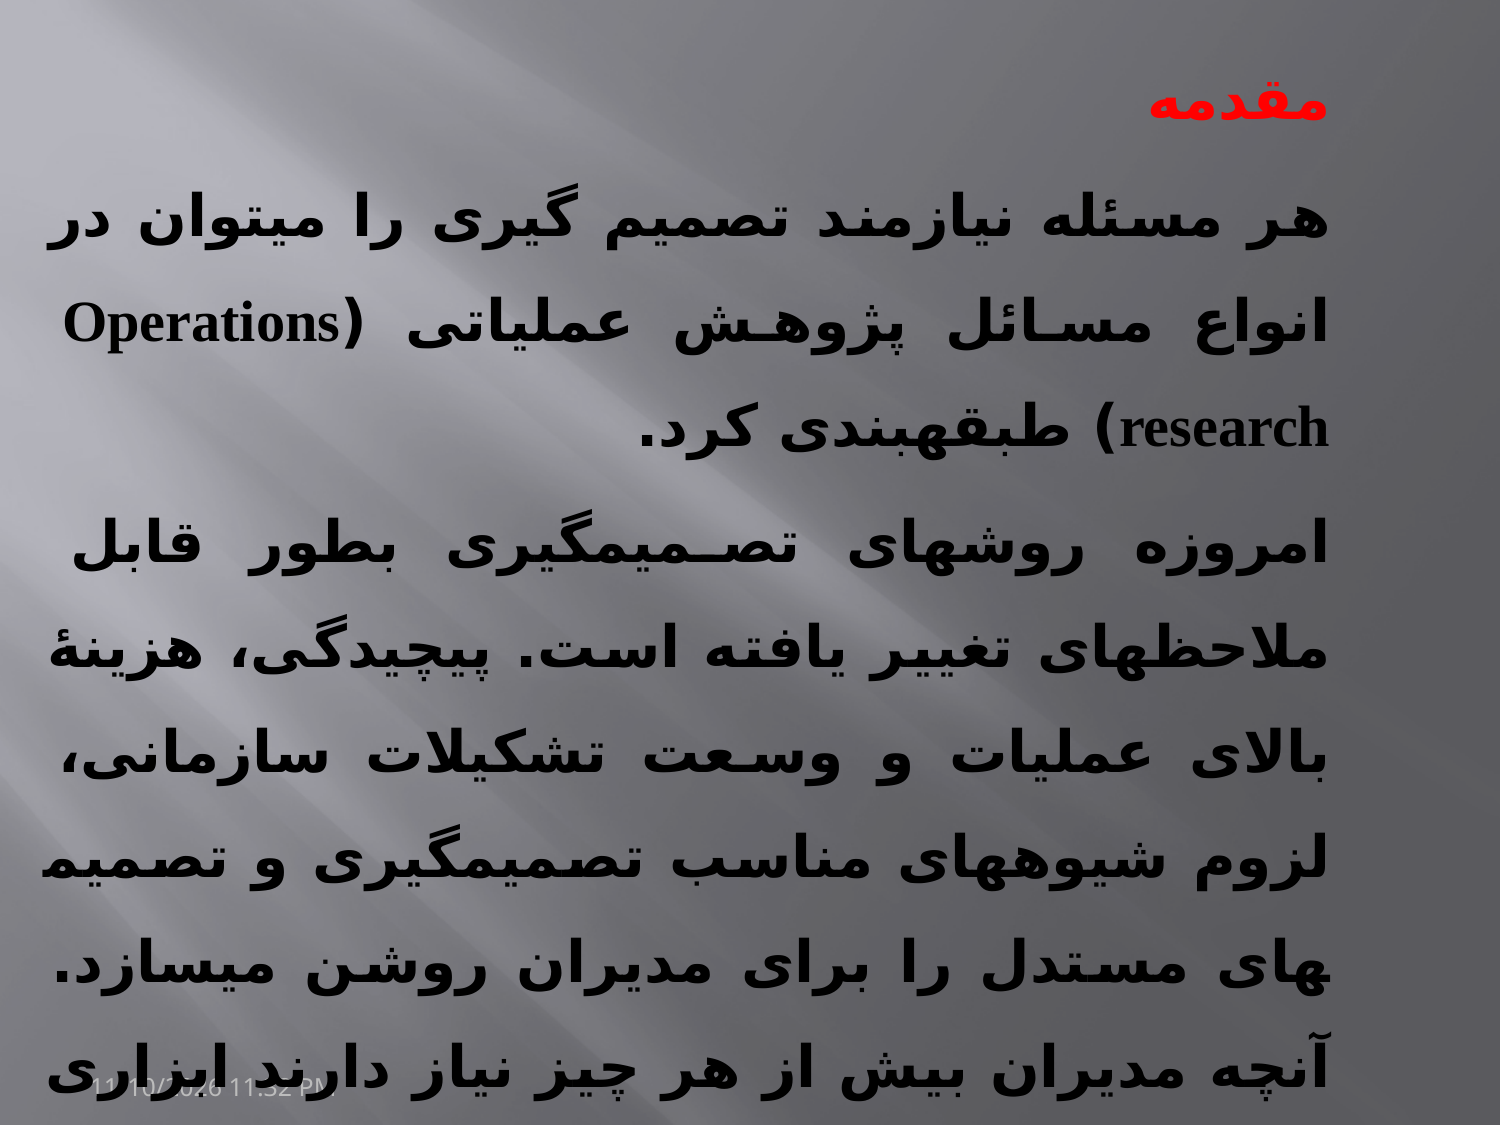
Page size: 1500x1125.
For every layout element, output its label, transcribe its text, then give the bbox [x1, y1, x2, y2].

slide_number 20/مارس/1 [75, 1052, 425, 1113]
list مقدمه هر مسئله نیازمند تصمیم گیری را می­توان در انواع مسائل پژوهش عملیاتی (Operations research) طبقه­بندی کرد. امروزه روش­های تصمیم­گیری بطور قابل ملاحظه­ای تغییر یافته است. پیچیدگی، هزینۀ بالای عملیات و وسعت تشکیلات سازمانی، لزوم شیوه­های مناسب تصمیم­گیری و تصمیم­های مستدل را برای مدیران روشن می­سازد. آنچه مدیران بیش از هر چیز نیاز دارند ابزاری راحت، مطمئن و کاربردی برای یاری رساندن به آنها در تصمیم­گیری است. [29, 19, 1436, 1092]
